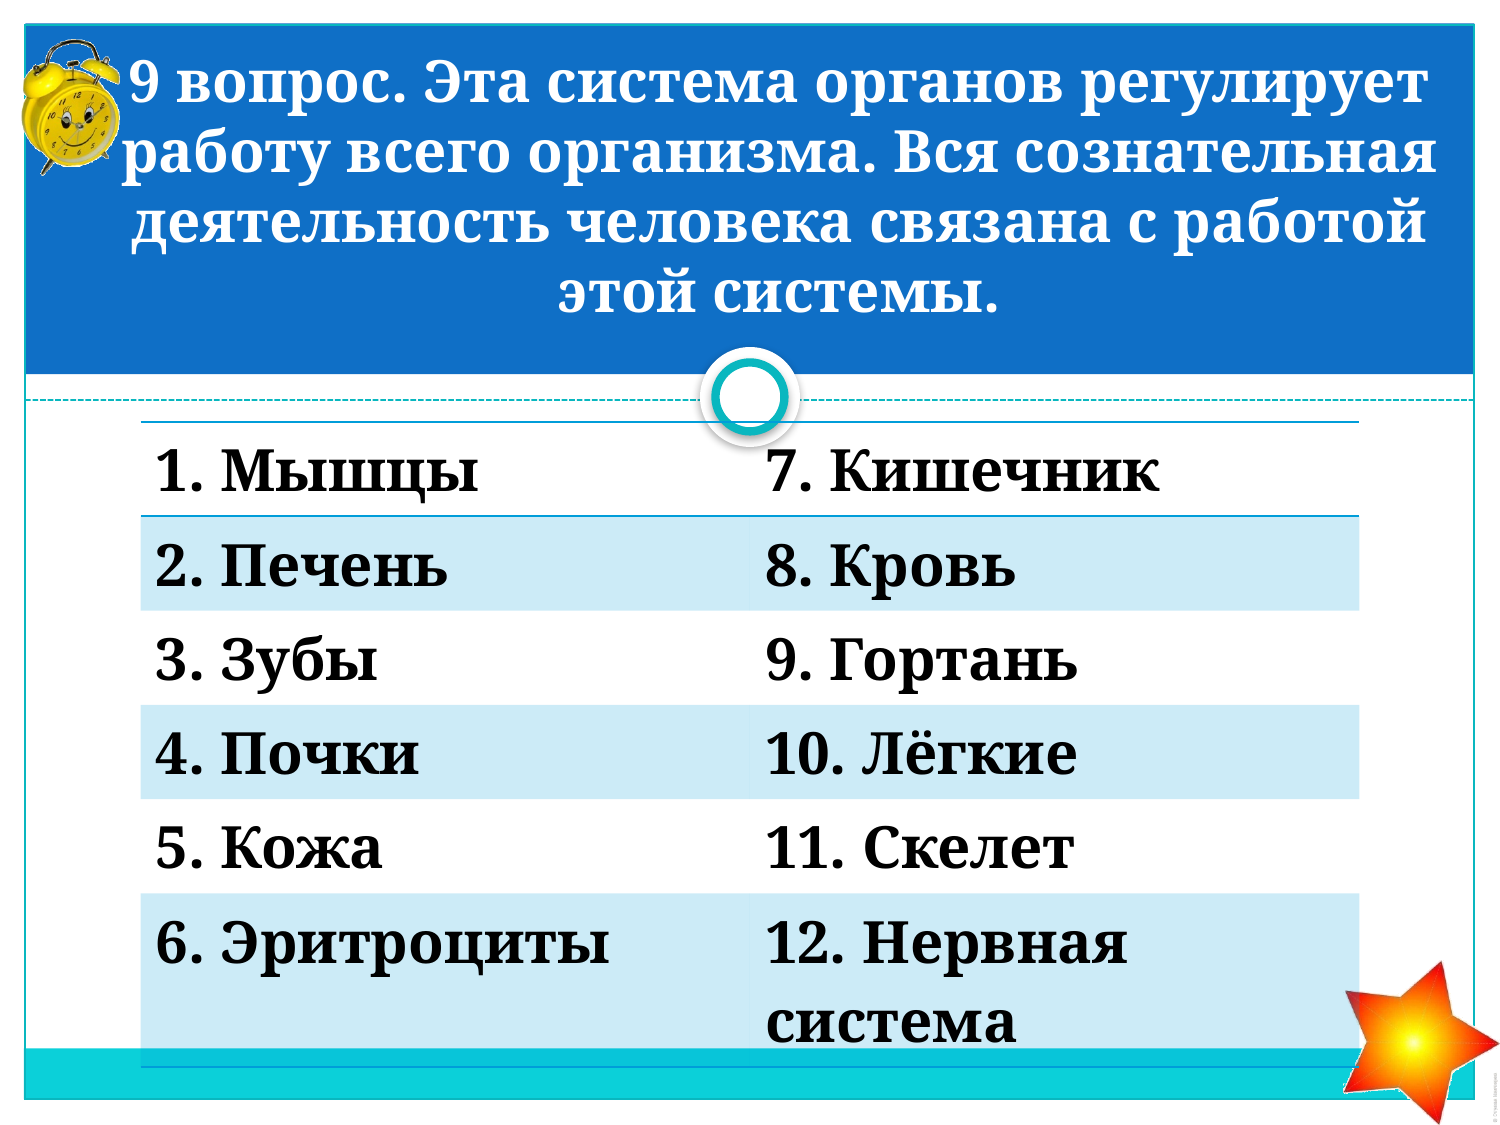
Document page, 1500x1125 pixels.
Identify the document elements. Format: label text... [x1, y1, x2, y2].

table_cell 12. Нервная система [750, 893, 1359, 1066]
table_cell 5. Кожа [141, 799, 750, 893]
table_cell 3. Зубы [141, 611, 750, 705]
table_cell 2. Печень [141, 517, 750, 611]
table_cell 10. Лёгкие [750, 705, 1359, 799]
table_header 1. Мышцы [141, 423, 750, 515]
table_header 7. Кишечник [750, 423, 1359, 515]
table_cell 6. Эритроциты [141, 893, 750, 1066]
picture [0, 37, 141, 179]
table_cell 4. Почки [141, 705, 750, 799]
table_cell 11. Скелет [750, 799, 1359, 893]
picture [1342, 960, 1500, 1125]
table_cell 9. Гортань [750, 611, 1359, 705]
title 9 вопрос. Эта система органов регулирует работу всего организма. Вся сознательная деятельность человека связана с работой этой системы. [58, 82, 1500, 332]
table_cell 8. Кровь [750, 517, 1359, 611]
